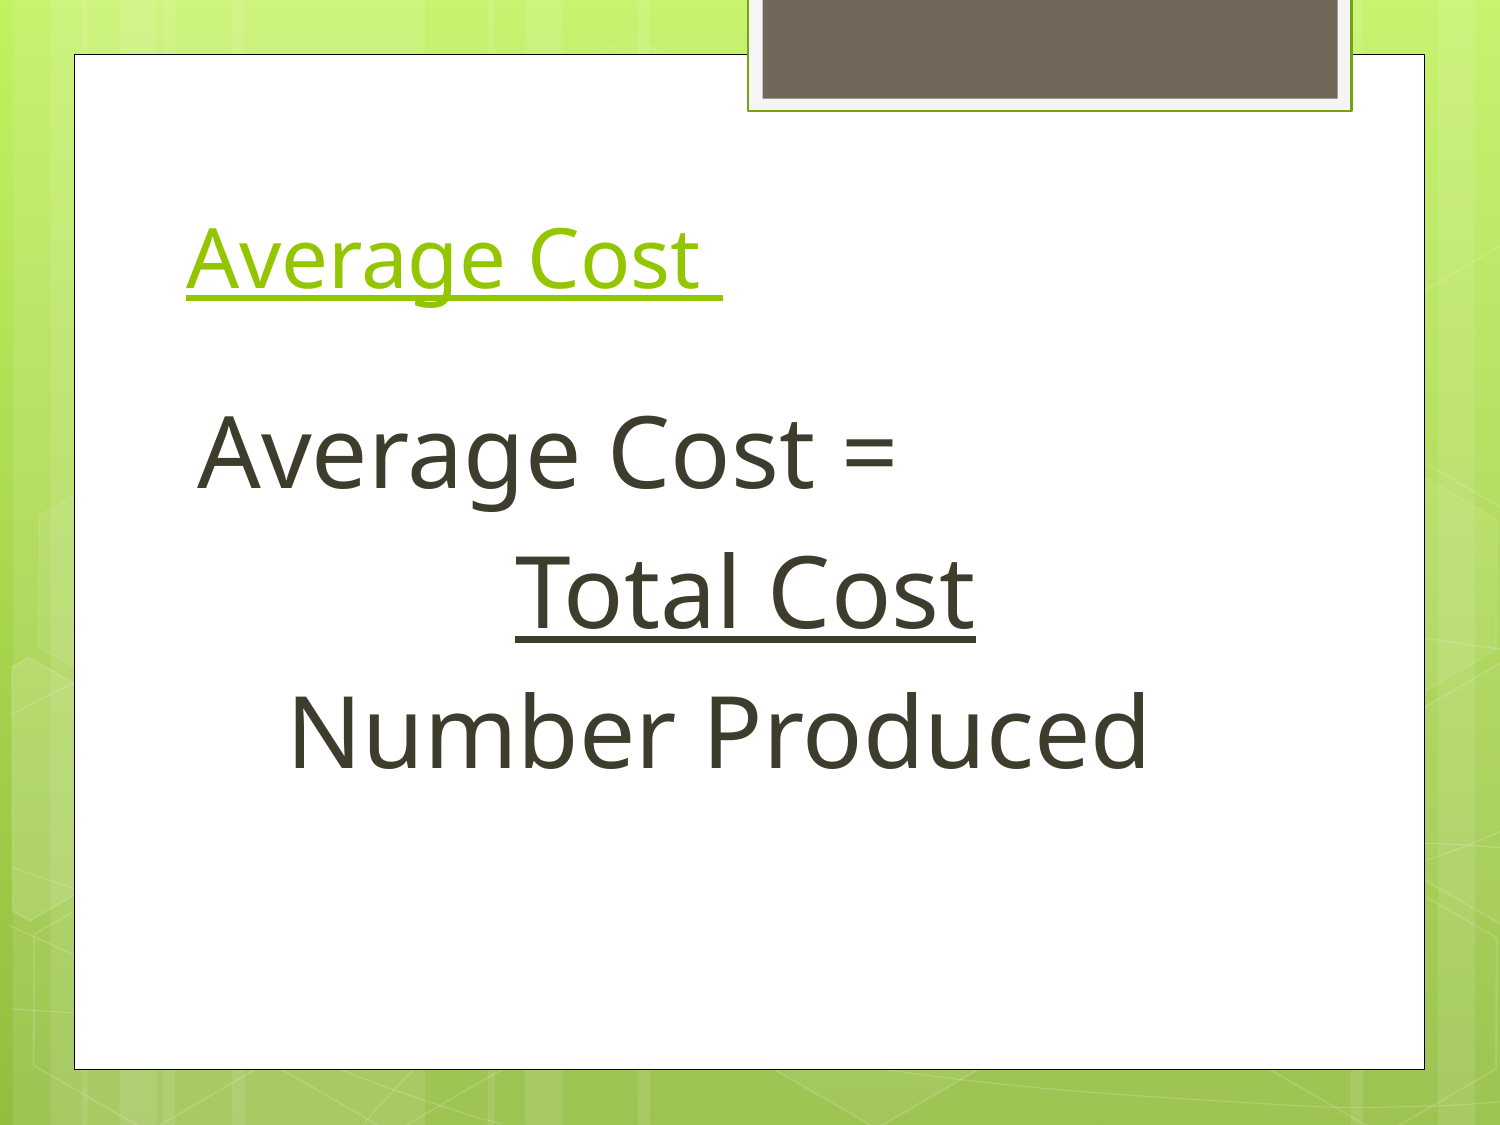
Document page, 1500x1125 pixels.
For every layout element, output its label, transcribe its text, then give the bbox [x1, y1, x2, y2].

title Average Cost [171, 125, 1324, 313]
list Average Cost = Total Cost Number Produced [171, 381, 1283, 957]
